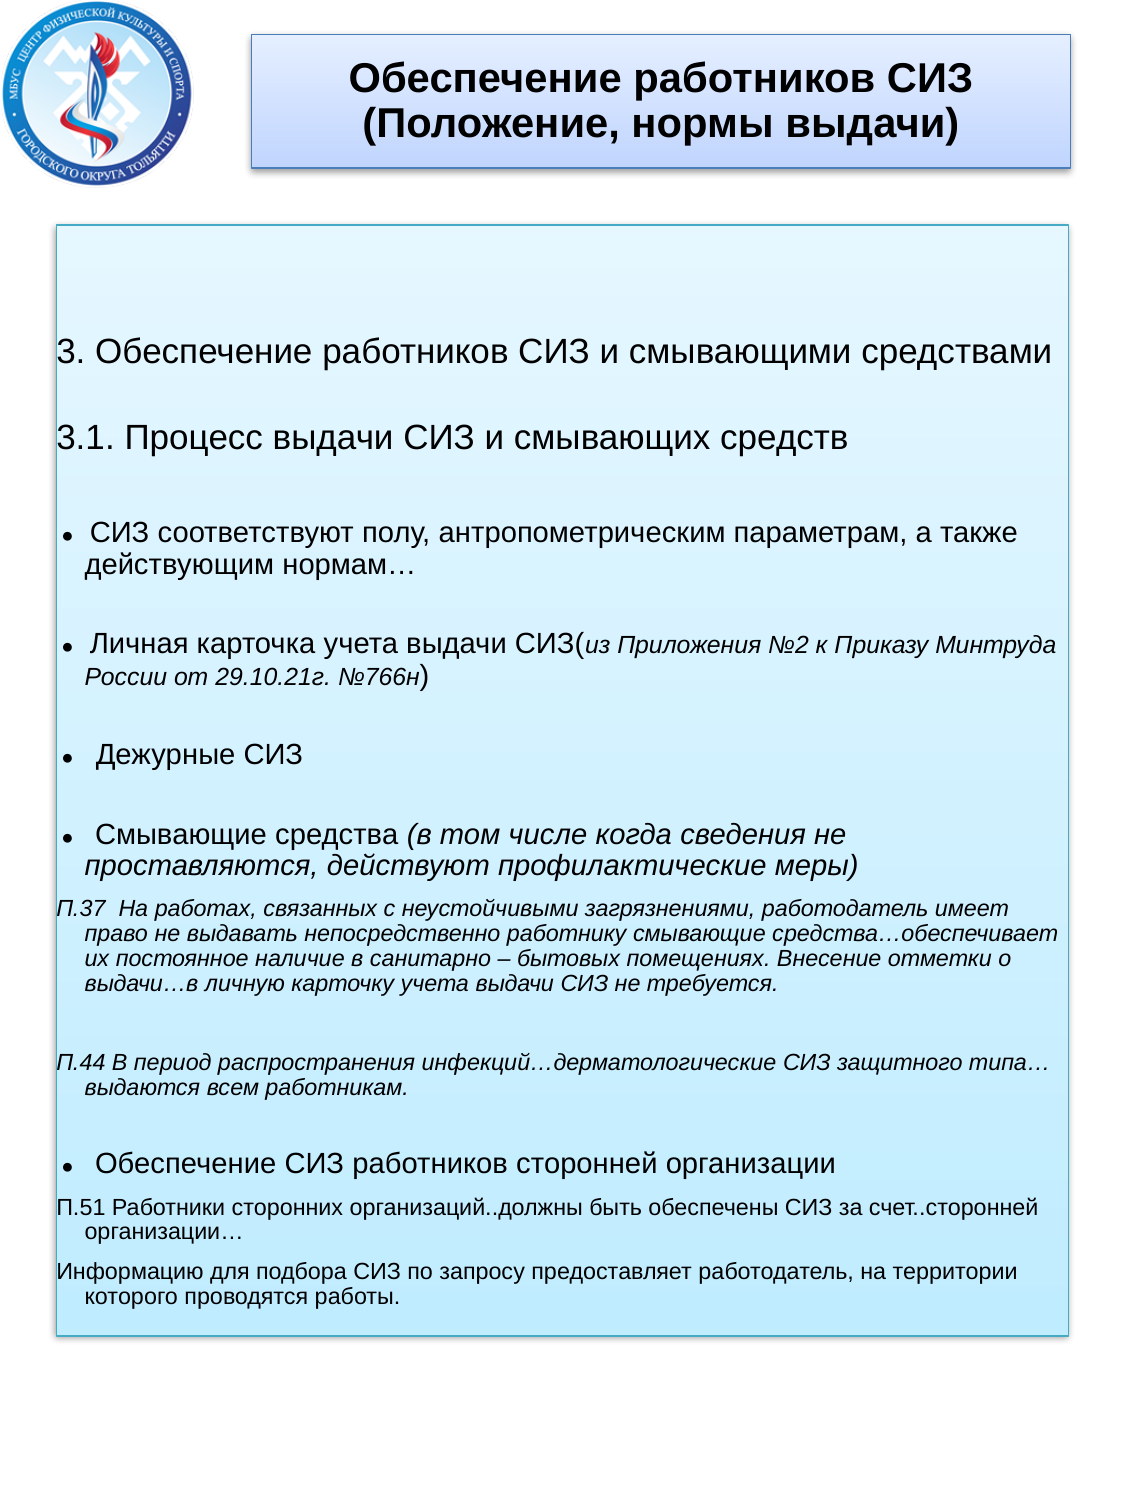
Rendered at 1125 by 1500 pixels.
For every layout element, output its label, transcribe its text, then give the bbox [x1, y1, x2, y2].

title Обеспечение работников СИЗ (Положение, нормы выдачи) [251, 34, 1071, 169]
picture [0, 0, 195, 189]
subtitle 3. Обеспечение работников СИЗ и смывающими средствами 3.1. Процесс выдачи СИЗ и смывающих средств ● СИЗ соответствуют полу, антропометрическим параметрам, а также действующим нормам… ● Личная карточка учета выдачи СИЗ(из Приложения №2 к Приказу Минтруда России от 29.10.21г. №766н) ● Дежурные СИЗ ● Смывающие средства (в том числе когда сведения не проставляются, действуют профилактические меры) П.37 На работах, связанных с неустойчивыми загрязнениями, работодатель имеет право не выдавать непосредственно работнику смывающие средства…обеспечивает их постоянное наличие в санитарно – бытовых помещениях. Внесение отметки о выдачи…в личную карточку учета выдачи СИЗ не требуется. П.44 В период распространения инфекций…дерматологические СИЗ защитного типа…выдаются всем работникам. ● Обеспечение СИЗ работников сторонней организации П.51 Работники сторонних организаций..должны быть обеспечены СИЗ за счет..сторонней организации… Информацию для подбора СИЗ по запросу предоставляет работодатель, на территории которого проводятся работы. [56, 224, 1069, 1337]
